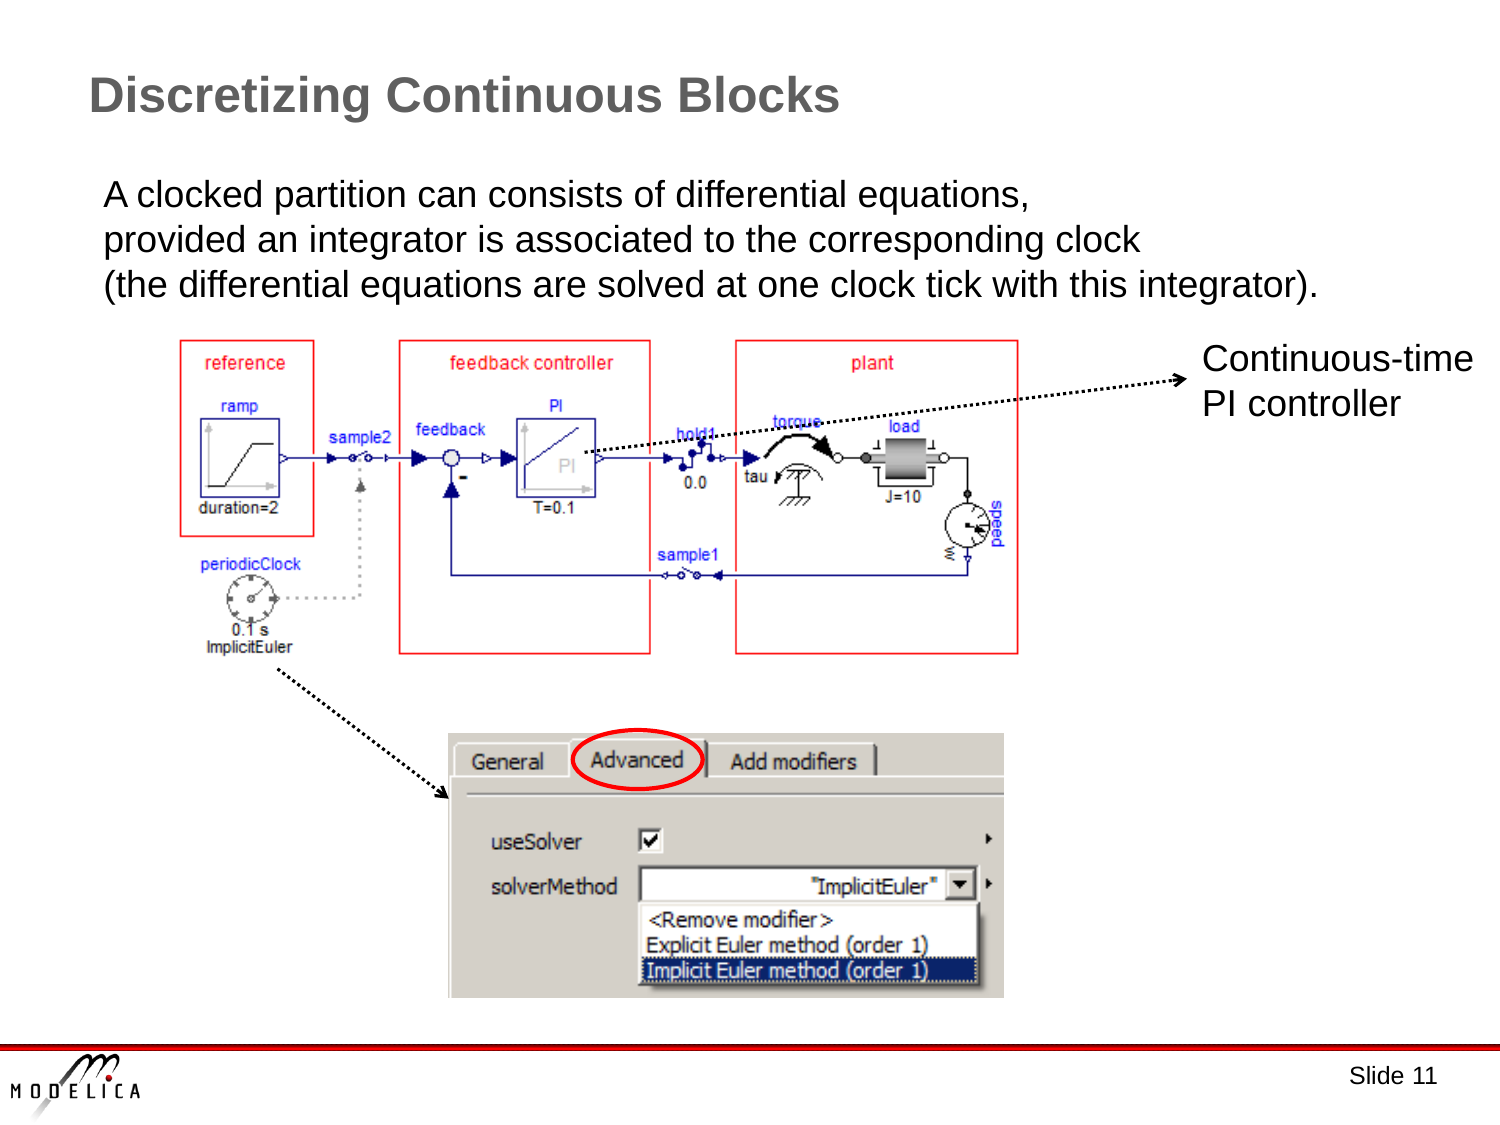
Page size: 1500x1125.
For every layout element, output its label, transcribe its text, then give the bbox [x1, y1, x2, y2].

title Discretizing Continuous Blocks [88, 62, 1438, 162]
text_box A clocked partition can consists of differential equations, provided an integrator is associated to the corresponding clock (the differential equations are solved at one clock tick with this integrator). [88, 162, 1459, 313]
picture [448, 733, 1004, 998]
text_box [584, 379, 1188, 453]
picture [0, 1044, 1500, 1125]
text_box Continuous-time PI controller [1187, 326, 1500, 431]
picture [166, 326, 1039, 686]
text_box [277, 668, 449, 799]
text_box [604, 727, 671, 732]
